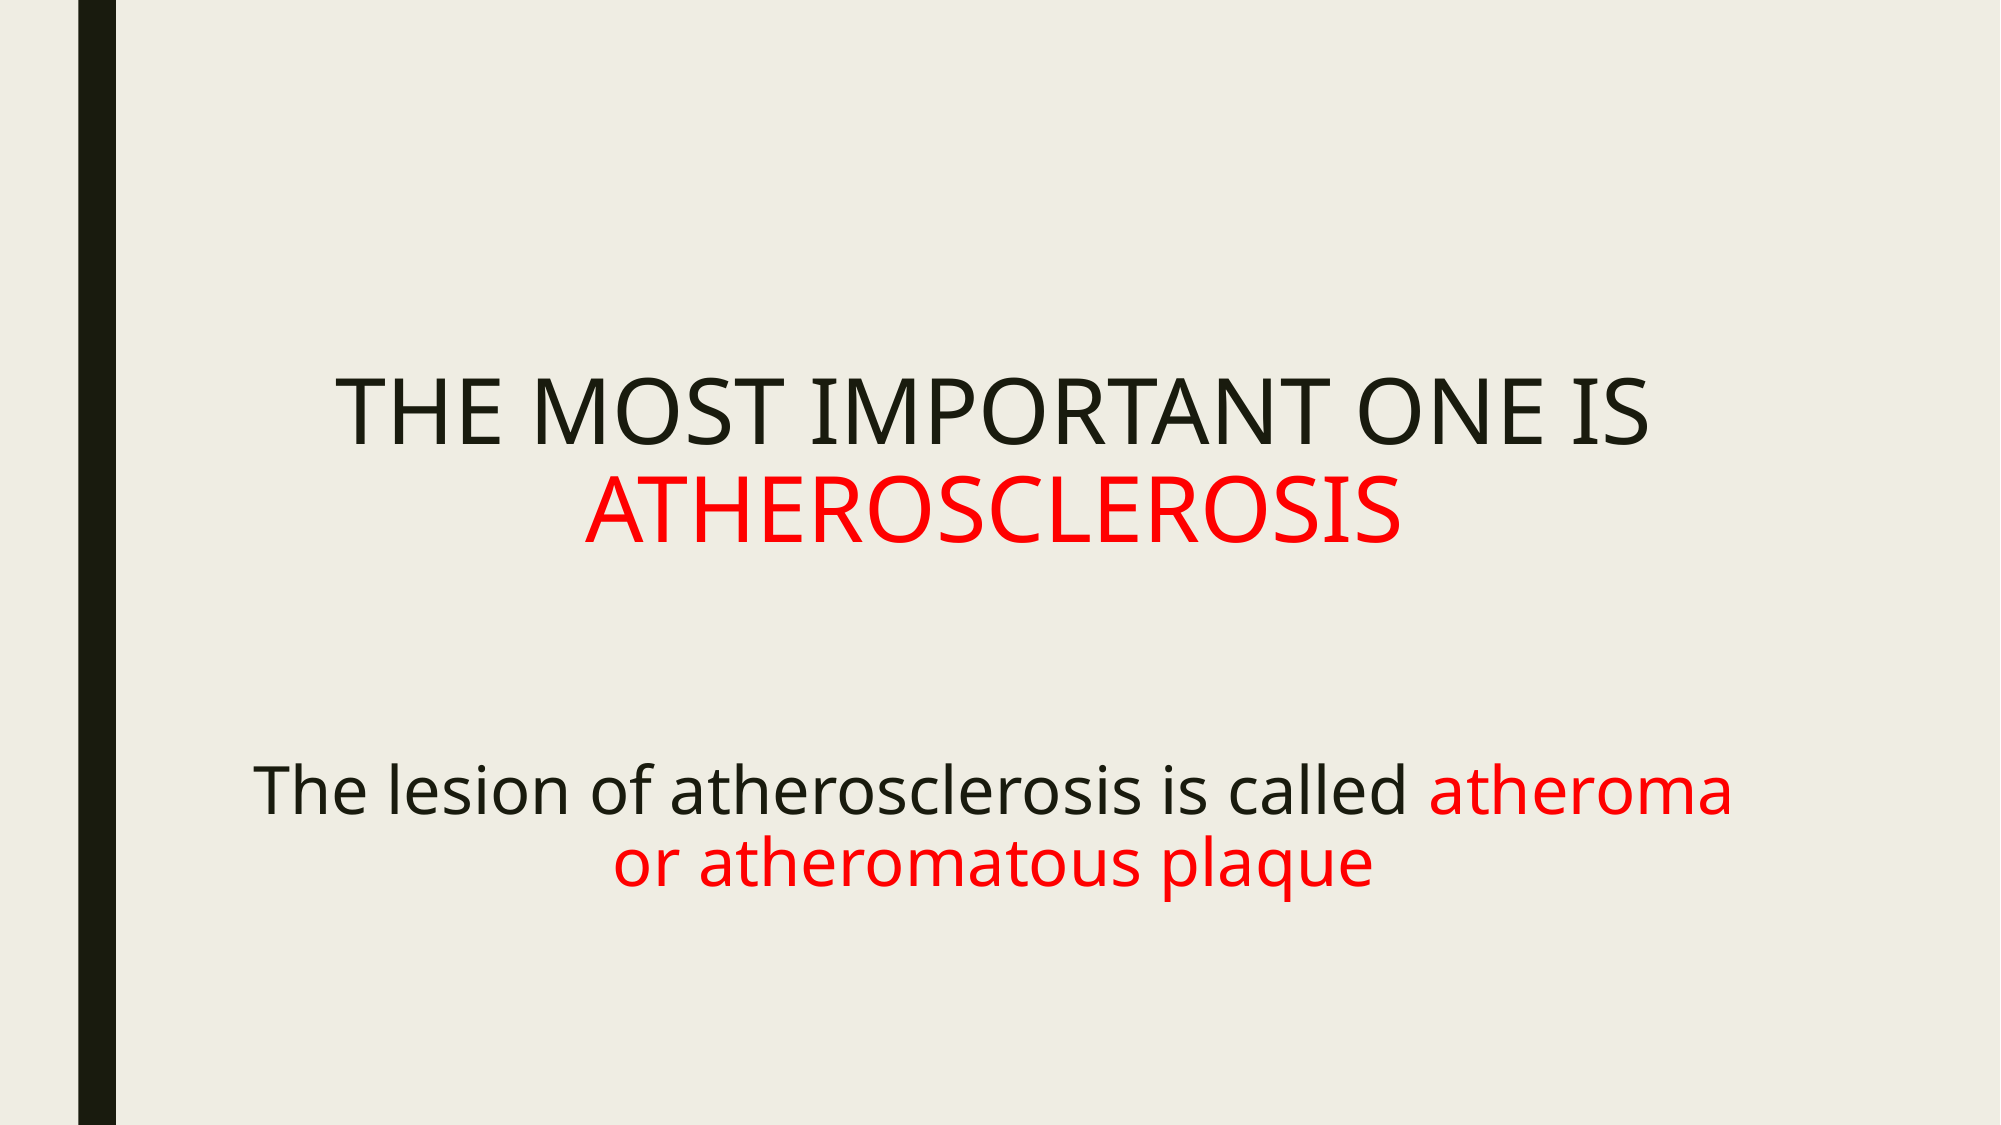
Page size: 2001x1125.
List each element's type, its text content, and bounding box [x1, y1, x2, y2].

title THE MOST IMPORTANT ONE IS ATHEROSCLEROSIS The lesion of atherosclerosis is called atheroma or atheromatous plaque [207, 358, 1783, 970]
